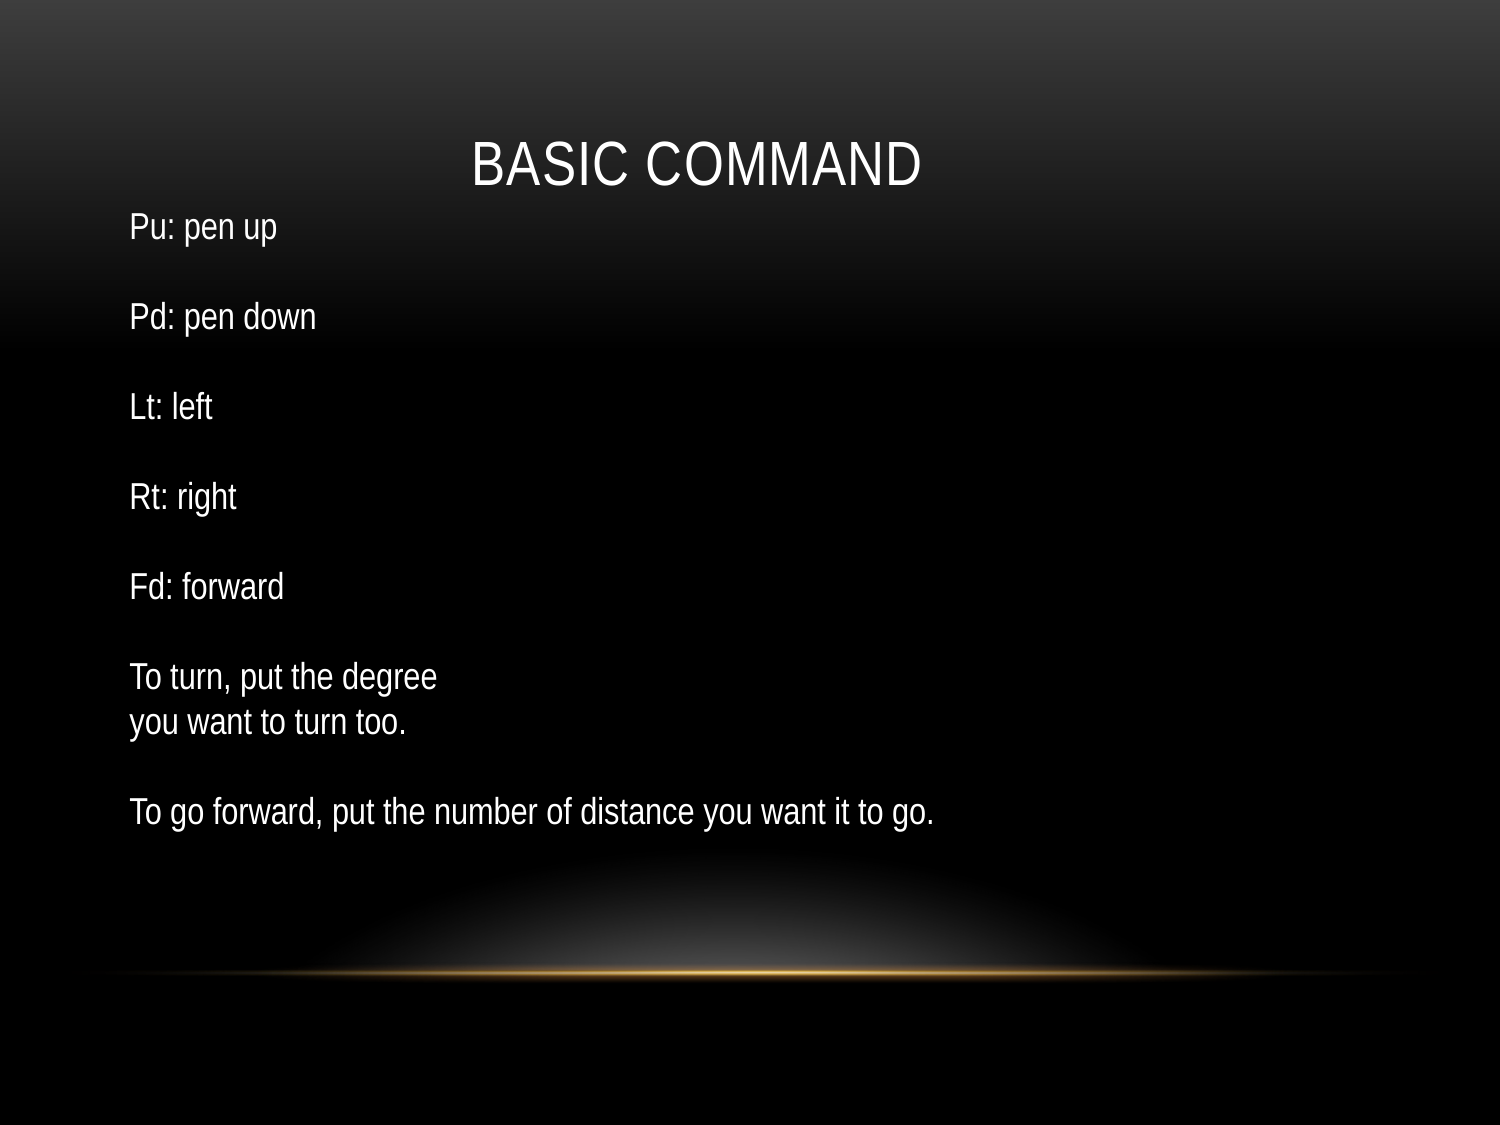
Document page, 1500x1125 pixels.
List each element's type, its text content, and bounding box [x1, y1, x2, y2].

text_box Pu: pen up Pd: pen down Lt: left Rt: right Fd: forward To turn, put the degree you want to turn too. To go forward, put the number of distance you want it to go. [114, 206, 1296, 885]
text_box Basic Command [67, 90, 1343, 206]
picture [0, 0, 1500, 1125]
